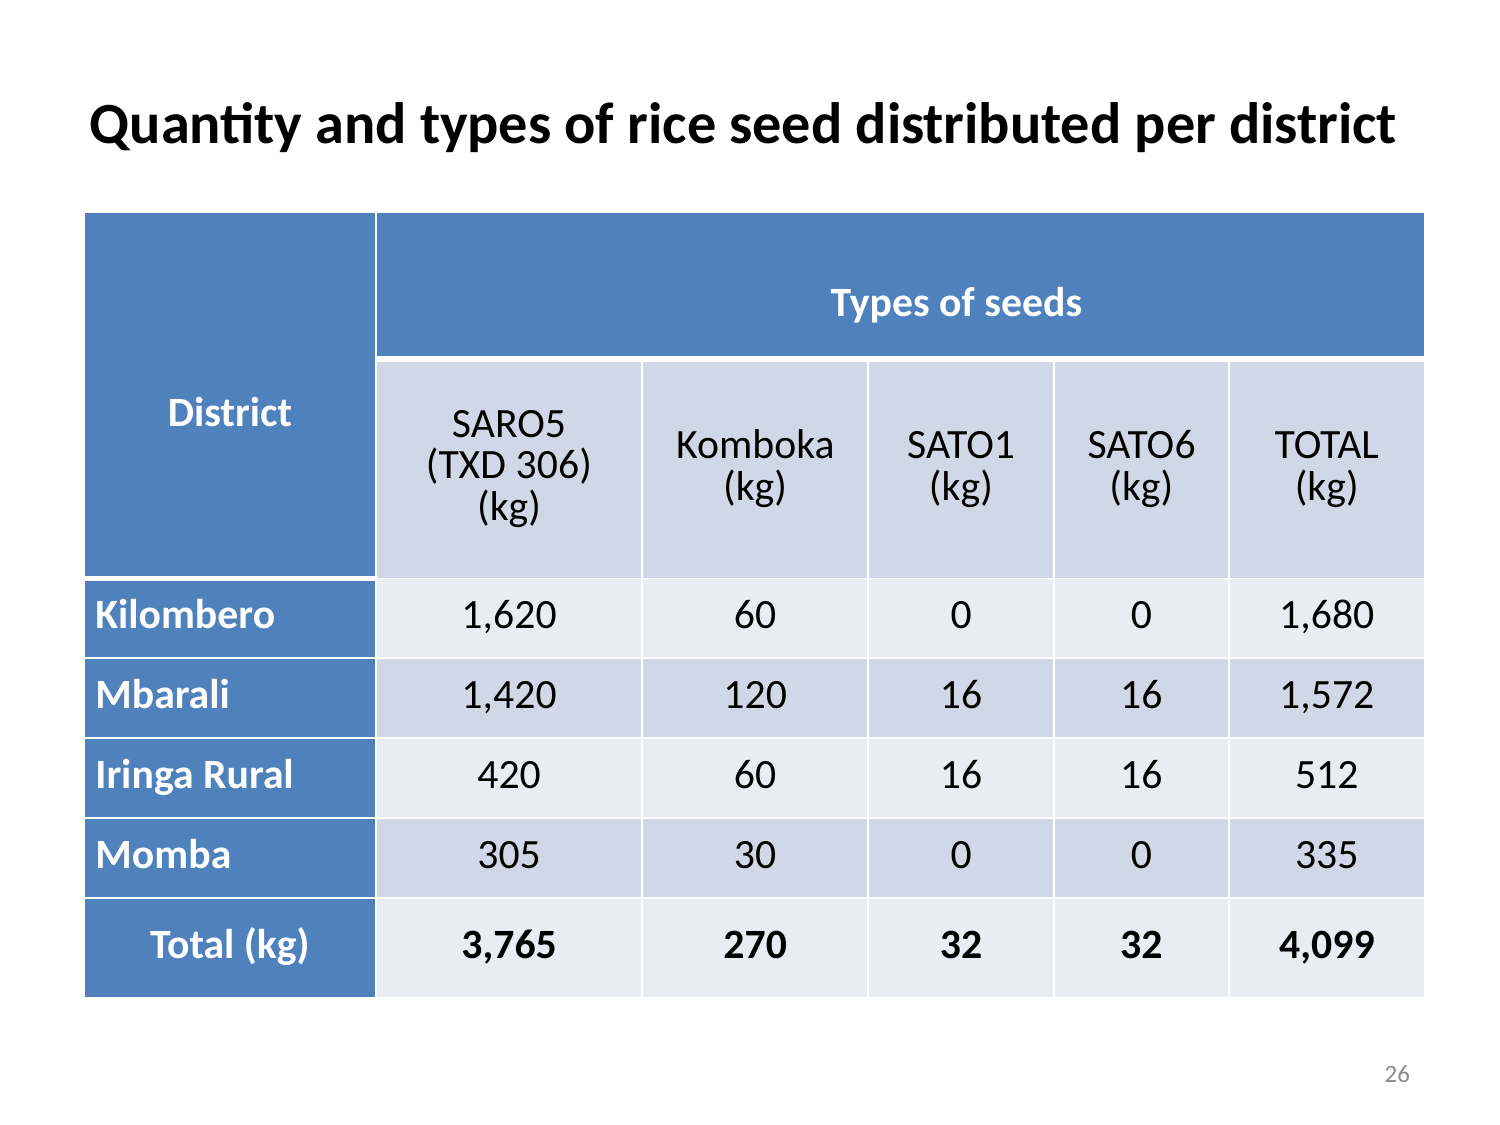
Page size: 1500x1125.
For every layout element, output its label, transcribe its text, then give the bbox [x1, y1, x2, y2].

slide_number 26 [1074, 1042, 1425, 1103]
table_cell Mbarali [85, 659, 375, 737]
table_cell 0 [1055, 819, 1228, 897]
table_cell 32 [869, 899, 1053, 997]
table_cell SARO5 (TXD 306) (kg) [377, 362, 641, 578]
table_cell 1,420 [377, 659, 641, 737]
table_cell SATO1 (kg) [869, 362, 1053, 578]
table_cell 0 [869, 819, 1053, 897]
text_box Quantity and types of rice seed distributed per district [75, 77, 1500, 163]
table_cell 1,620 [377, 579, 641, 657]
table_cell Momba [85, 819, 375, 897]
table_cell 16 [1055, 739, 1228, 817]
table_cell 270 [643, 899, 867, 997]
table_cell 335 [1230, 819, 1424, 897]
table_cell 60 [643, 739, 867, 817]
table_cell Iringa Rural [85, 739, 375, 817]
table_cell 0 [869, 579, 1053, 657]
table_cell 4,099 [1230, 899, 1424, 997]
table_cell 16 [869, 659, 1053, 737]
table_cell 512 [1230, 739, 1424, 817]
table_cell Kilombero [85, 581, 375, 657]
table_header District [85, 213, 375, 576]
table_cell TOTAL (kg) [1230, 362, 1424, 578]
table_cell 60 [643, 579, 867, 657]
table_cell 16 [1055, 659, 1228, 737]
table_cell 32 [1055, 899, 1228, 997]
table_cell 16 [869, 739, 1053, 817]
table_cell 30 [643, 819, 867, 897]
table_cell SATO6 (kg) [1055, 362, 1228, 578]
table_cell 1,680 [1230, 579, 1424, 657]
table_cell 1,572 [1230, 659, 1424, 737]
table_cell Komboka (kg) [643, 362, 867, 578]
table_cell 3,765 [377, 899, 641, 997]
table_header Types of seeds [377, 213, 1424, 356]
table_cell 0 [1055, 579, 1228, 657]
table_cell 420 [377, 739, 641, 817]
table_cell 120 [643, 659, 867, 737]
table_cell 305 [377, 819, 641, 897]
table_cell Total (kg) [85, 899, 375, 997]
